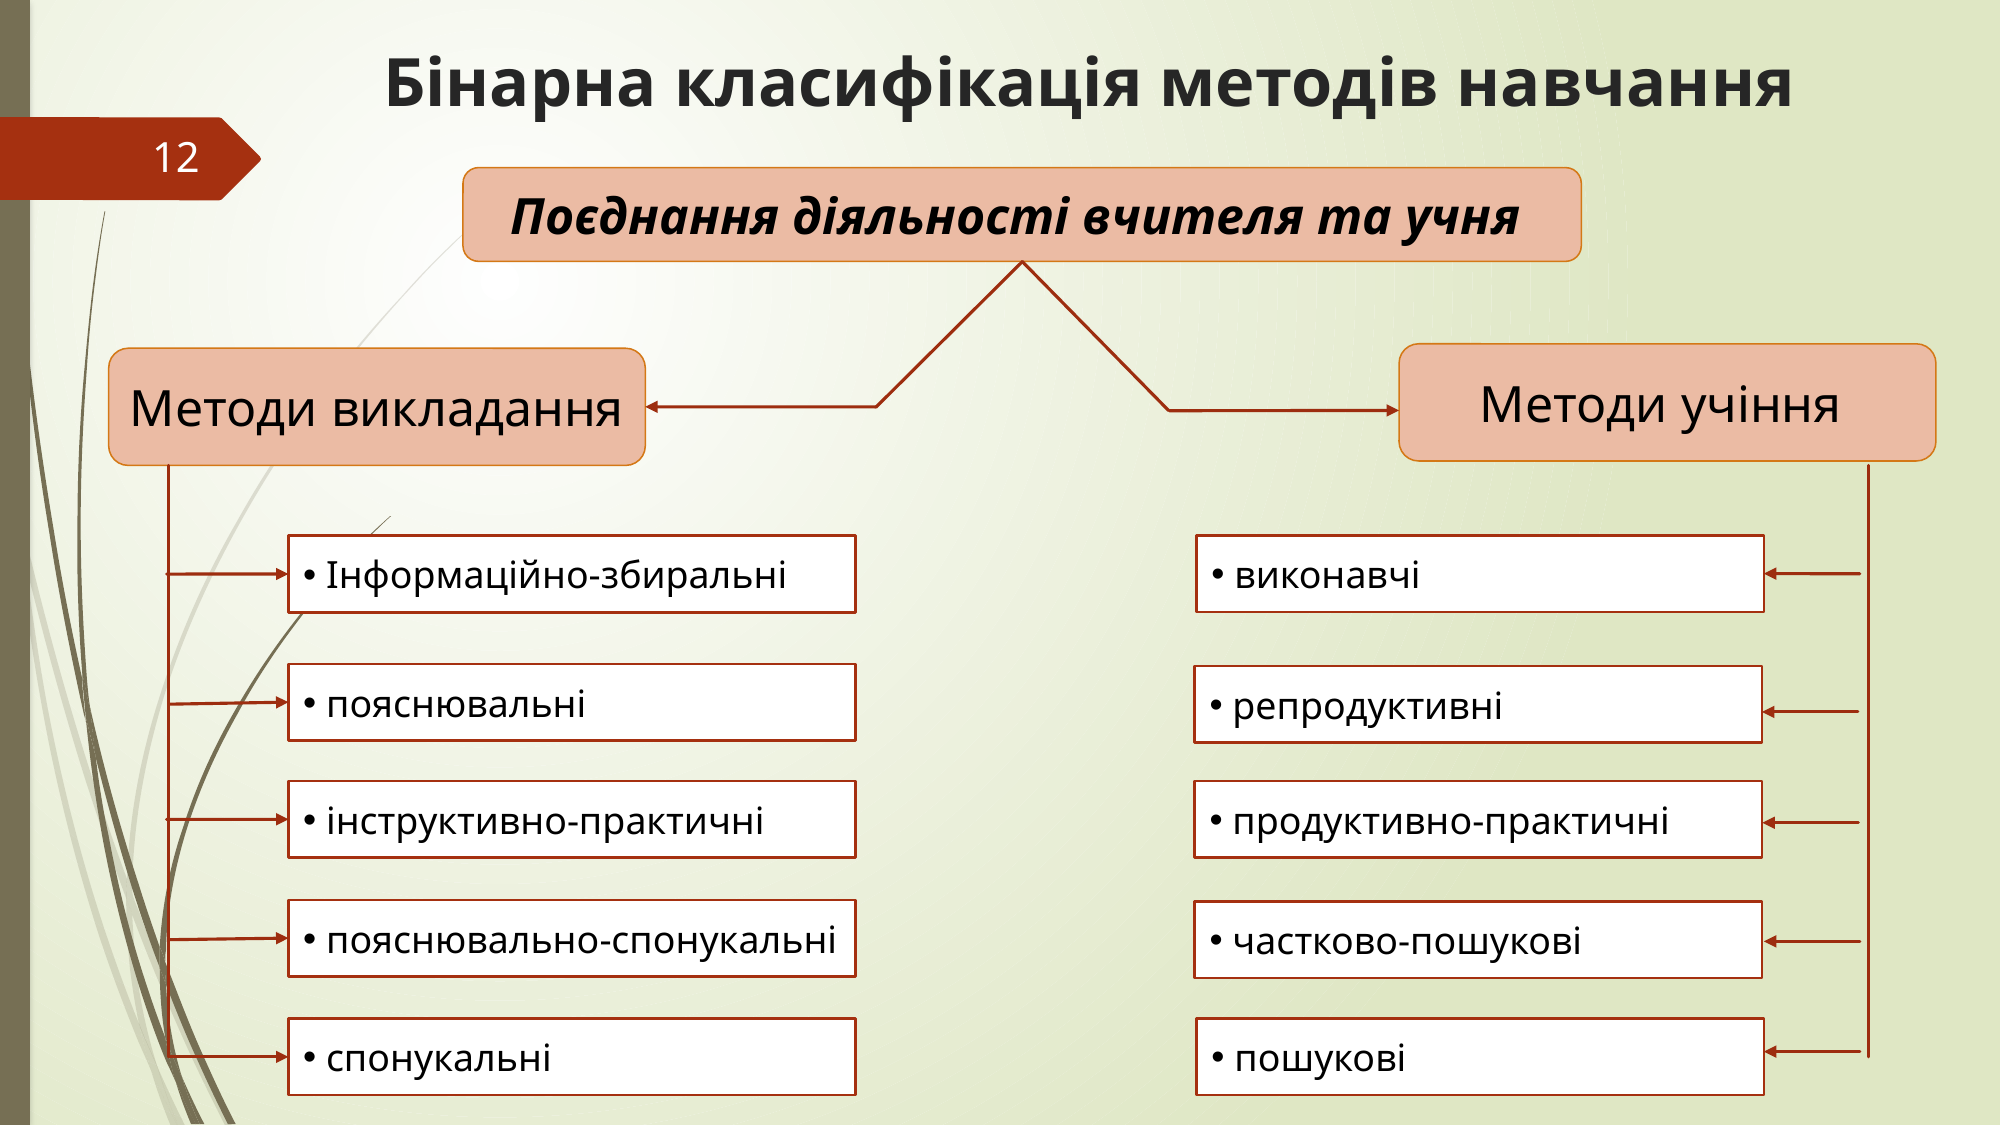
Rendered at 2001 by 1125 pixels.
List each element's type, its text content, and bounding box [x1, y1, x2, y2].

text_box виконавчі [1195, 534, 1765, 613]
text_box пояснювальні [287, 663, 857, 742]
text_box Методи учіння [1398, 342, 1937, 462]
slide_number 12 [87, 129, 216, 190]
text_box Методи викладання [107, 347, 647, 467]
text_box Інформаційно-збиральні [287, 534, 857, 614]
text_box продуктивно-практичні [1193, 780, 1763, 859]
text_box Поєднання діяльності вчителя та учня [462, 166, 1583, 263]
text_box пояснювально-спонукальні [287, 899, 857, 978]
text_box спонукальні [287, 1017, 857, 1096]
text_box інструктивно-практичні [287, 780, 857, 859]
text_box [1021, 261, 1169, 411]
text_box репродуктивні [1193, 665, 1763, 744]
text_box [169, 701, 289, 705]
text_box пошукові [1195, 1017, 1765, 1096]
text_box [875, 261, 1021, 408]
text_box частково-пошукові [1193, 900, 1763, 979]
title Бінарна класифікація методів навчання [358, 32, 1821, 155]
